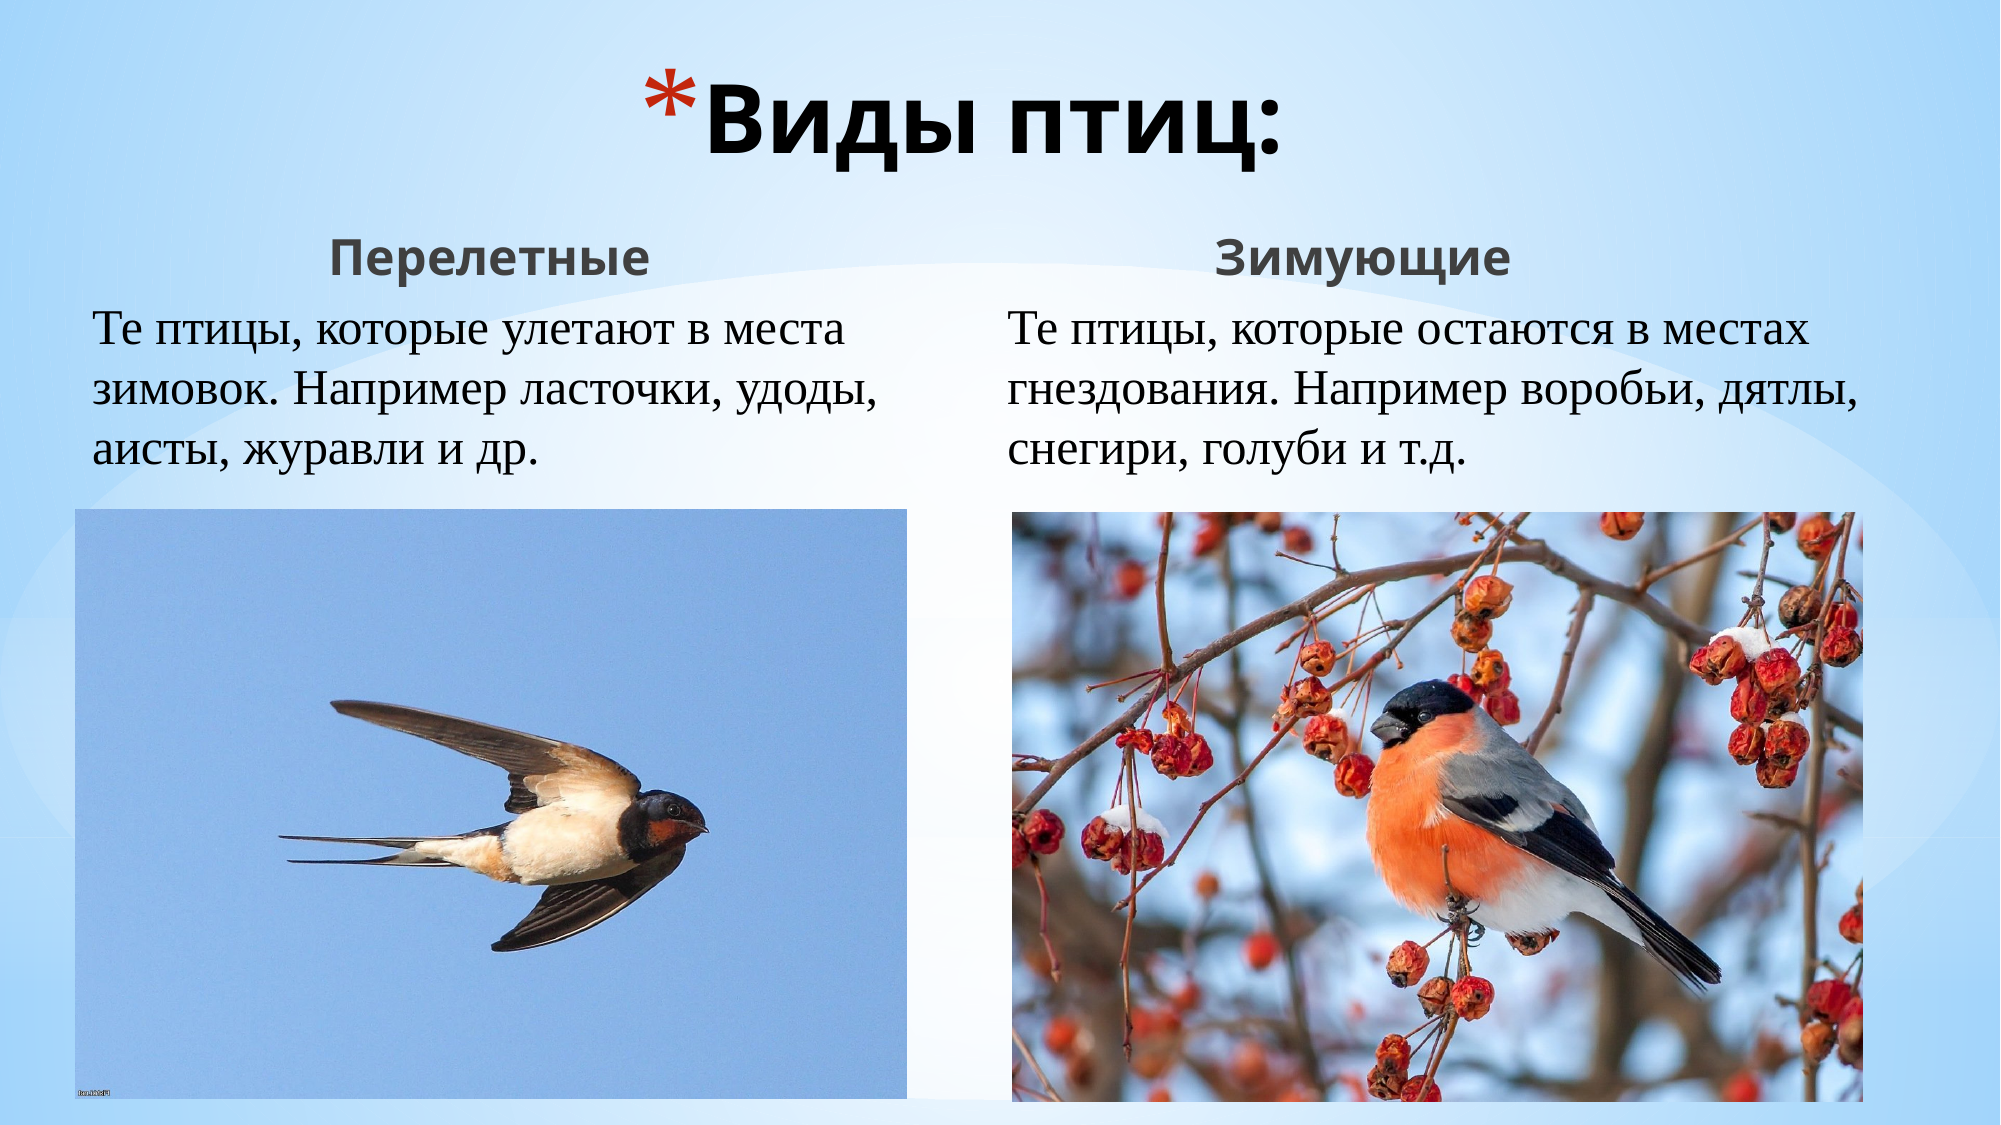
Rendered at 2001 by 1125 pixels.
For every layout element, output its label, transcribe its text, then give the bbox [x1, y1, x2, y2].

text_box Те птицы, которые остаются в местах гнездования. Например воробьи, дятлы, снегири, голуби и т.д. [992, 287, 1933, 483]
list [74, 509, 908, 1099]
title Виды птиц: [249, 50, 1675, 200]
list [1012, 512, 1863, 1102]
list Перелетные [90, 200, 903, 287]
list Зимующие [997, 200, 1730, 287]
text_box Те птицы, которые улетают в места зимовок. Например ласточки, удоды, аисты, журавли и др. [77, 287, 903, 483]
